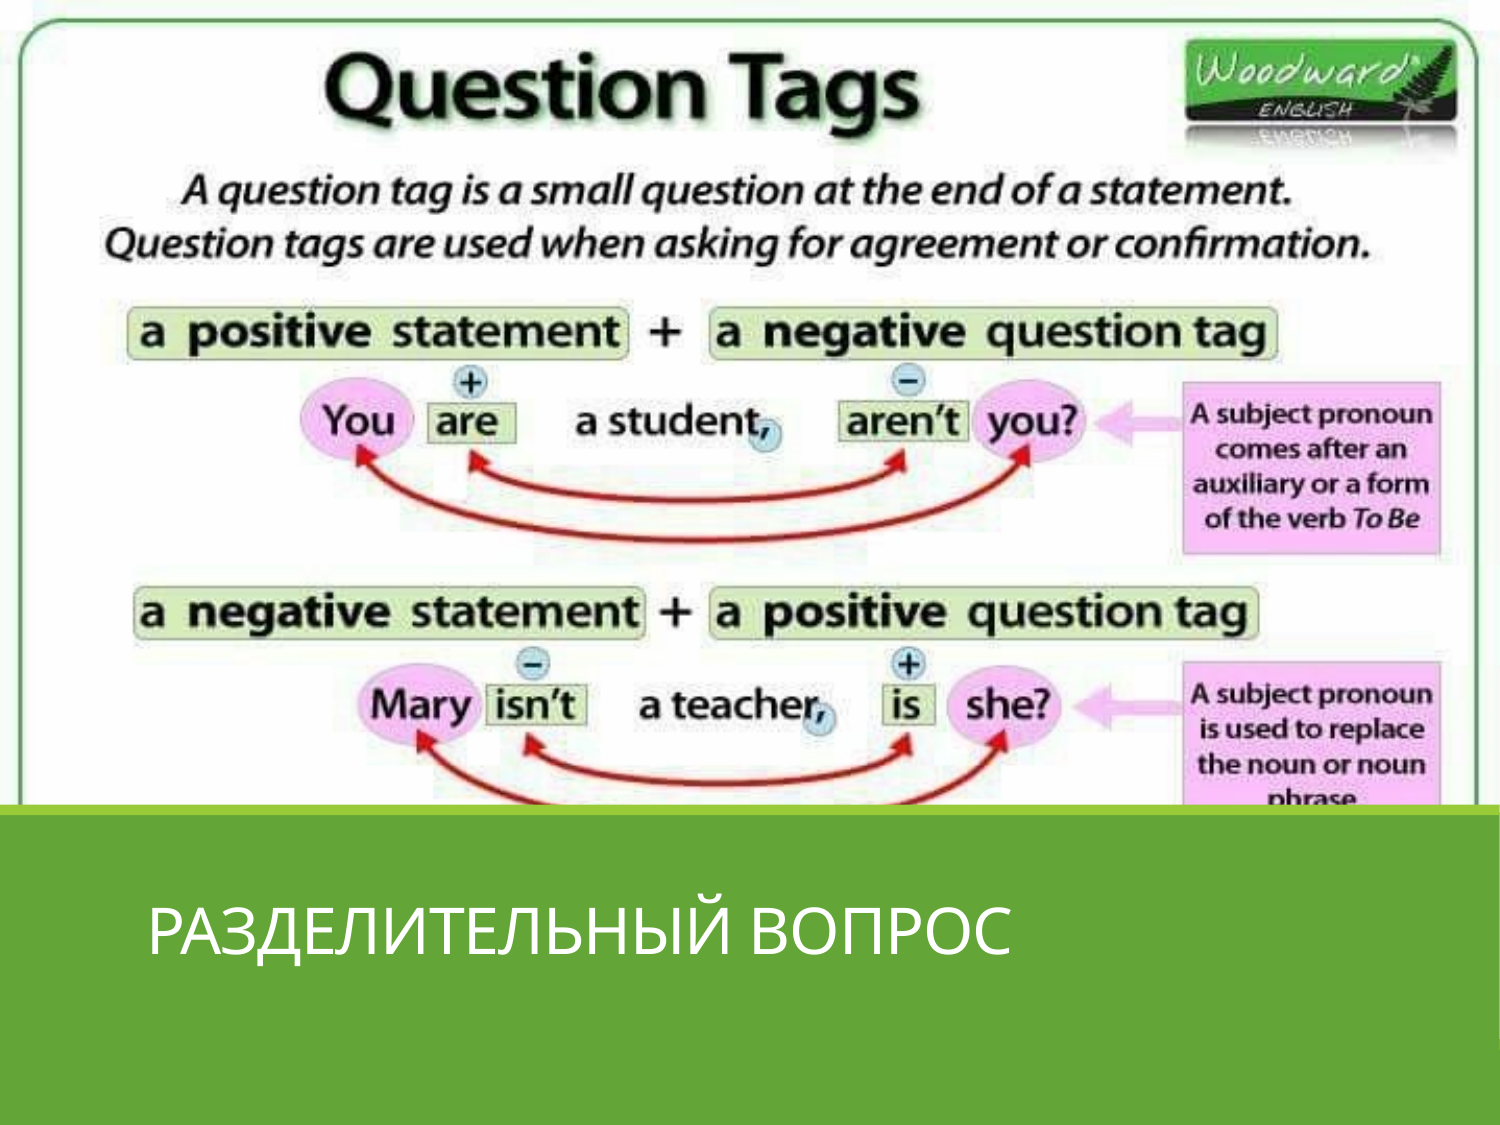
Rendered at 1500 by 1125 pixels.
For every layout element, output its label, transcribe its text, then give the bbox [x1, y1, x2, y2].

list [0, 0, 1500, 807]
text_box [0, 812, 1500, 816]
title РАЗДЕЛИТЕЛЬНЫЙ ВОПРОС [131, 840, 1369, 975]
text_box [0, 816, 1500, 1125]
